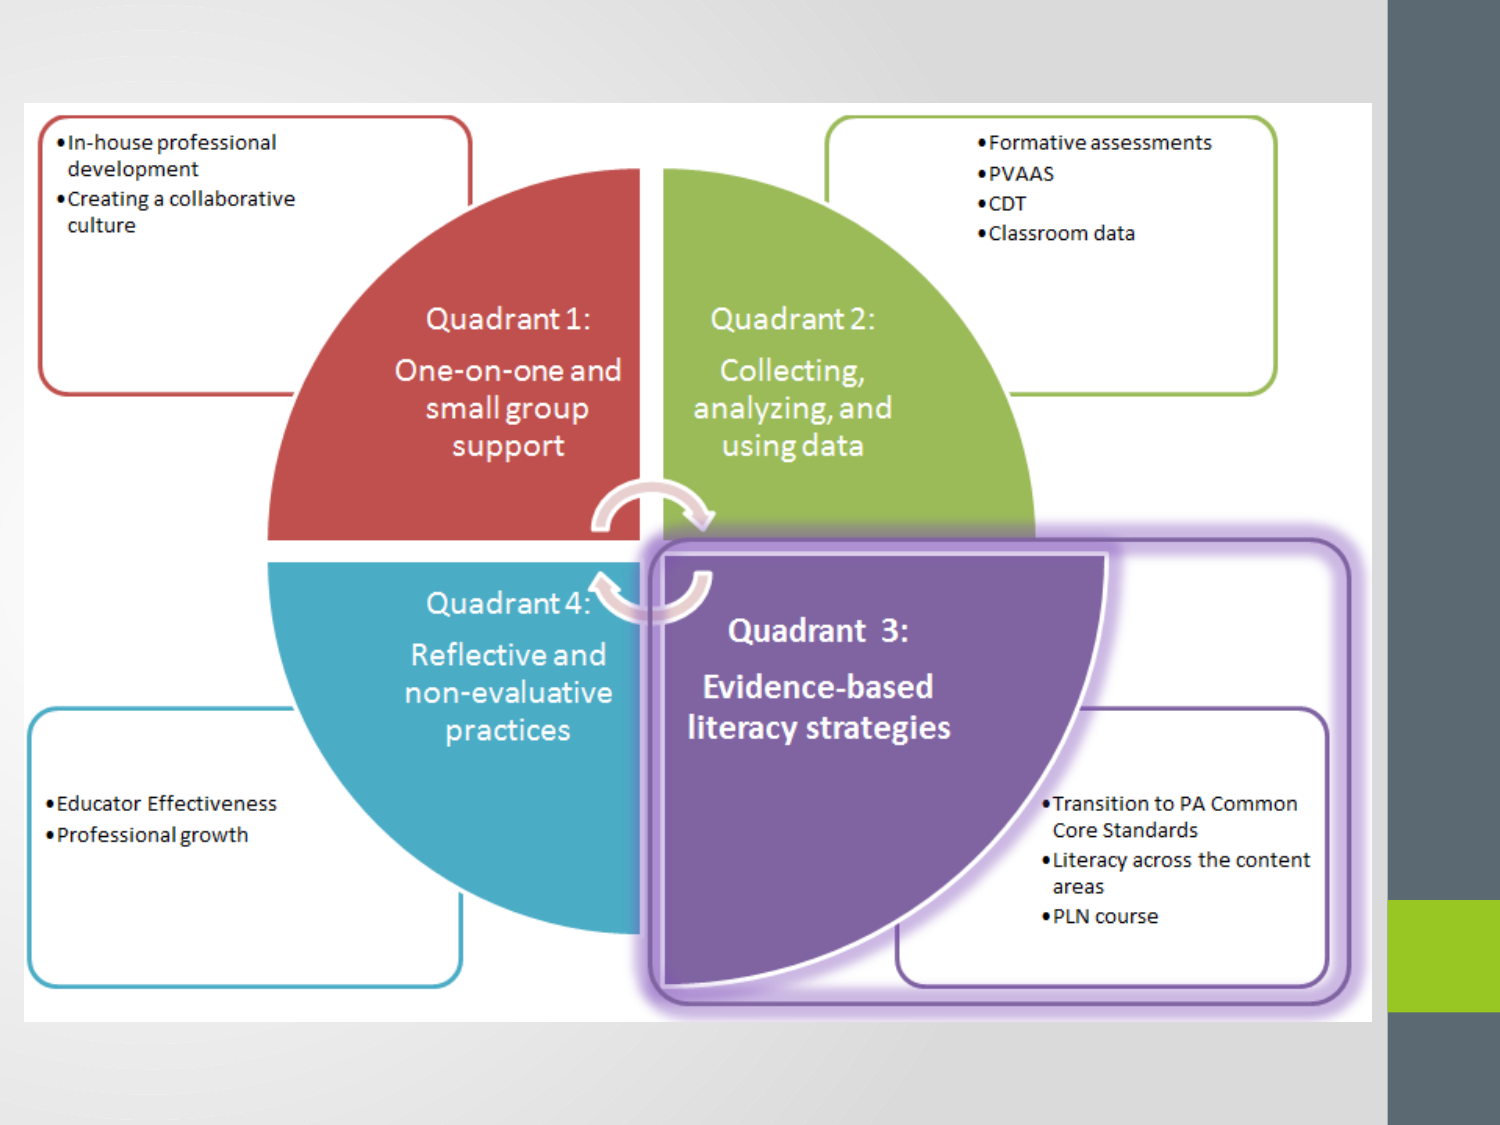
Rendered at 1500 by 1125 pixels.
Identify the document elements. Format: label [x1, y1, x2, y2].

picture [24, 102, 1373, 1023]
